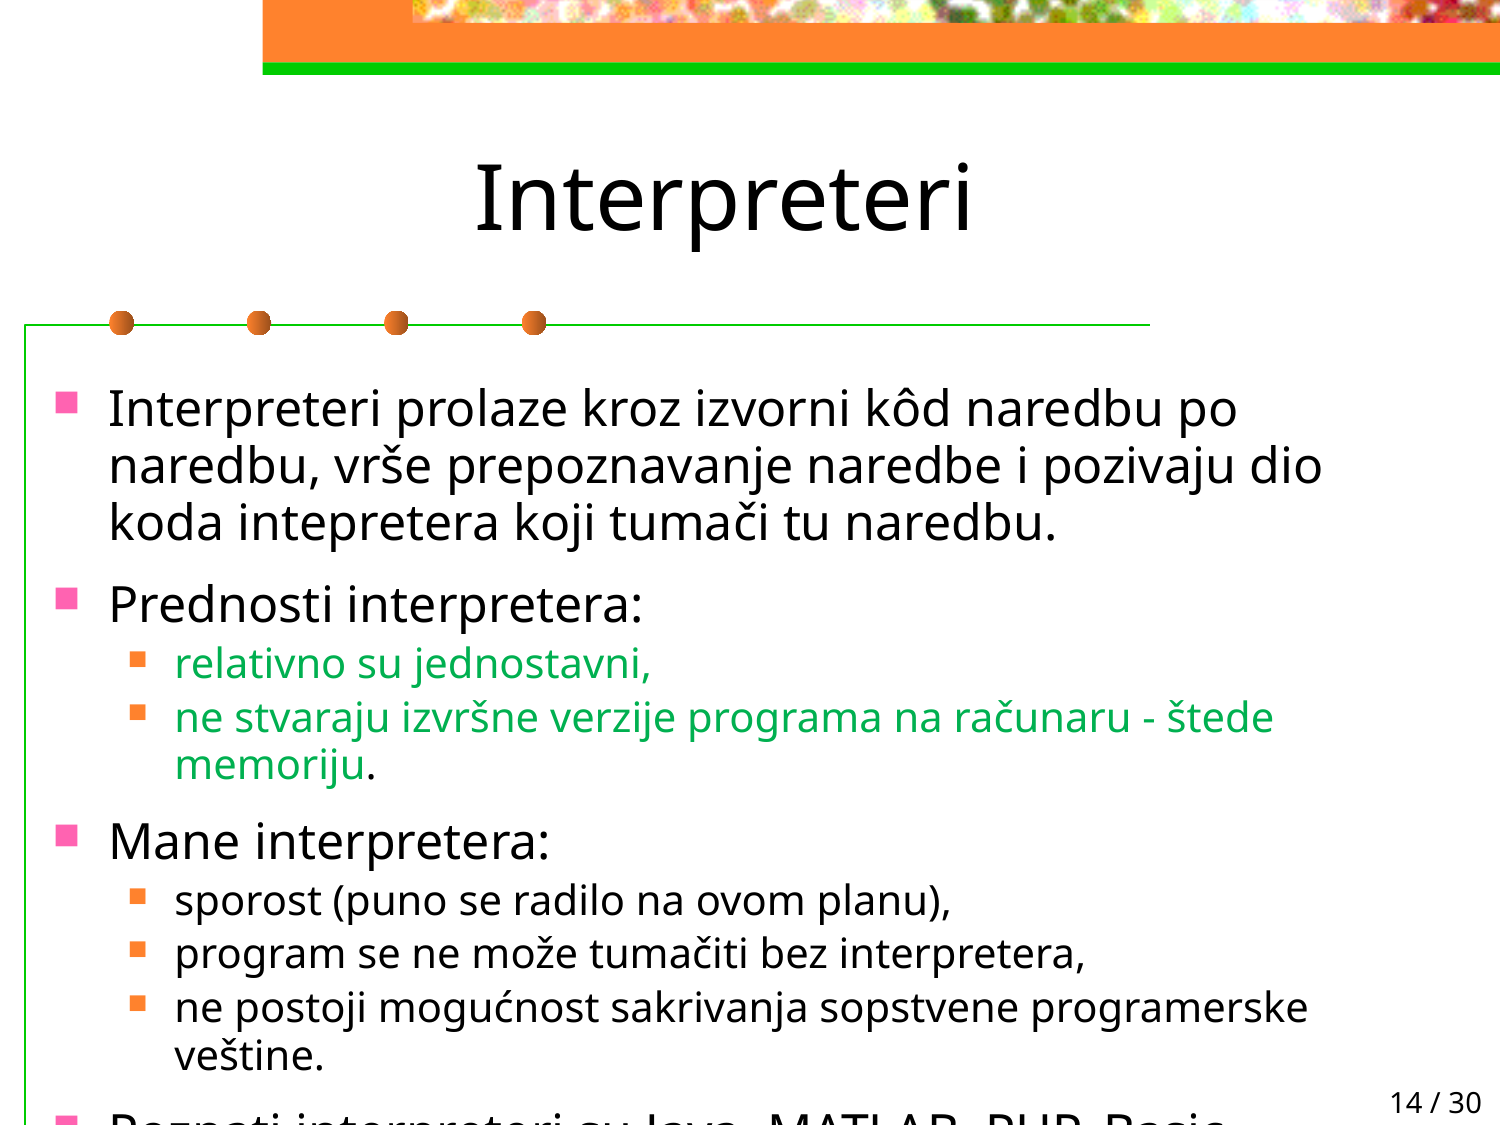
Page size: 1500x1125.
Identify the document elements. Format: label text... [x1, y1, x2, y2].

text_box 14 / 30 [1364, 1079, 1498, 1125]
picture [412, 0, 1500, 23]
list Interpreteri prolaze kroz izvorni kôd naredbu po naredbu, vrše prepoznavanje naredbe i pozivaju dio koda intepretera koji tumači tu naredbu. Prednosti interpretera: relativno su jednostavni, ne stvaraju izvršne verzije programa na računaru - štede memoriju. Mane interpretera: sporost (puno se radilo na ovom planu), program se ne može tumačiti bez interpretera, ne postoji mogućnost sakrivanja sopstvene programerske veštine. Poznati interpreteri su Java, MATLAB, PHP, Basic. [37, 373, 1459, 1094]
title Interpreteri [87, 99, 1363, 288]
